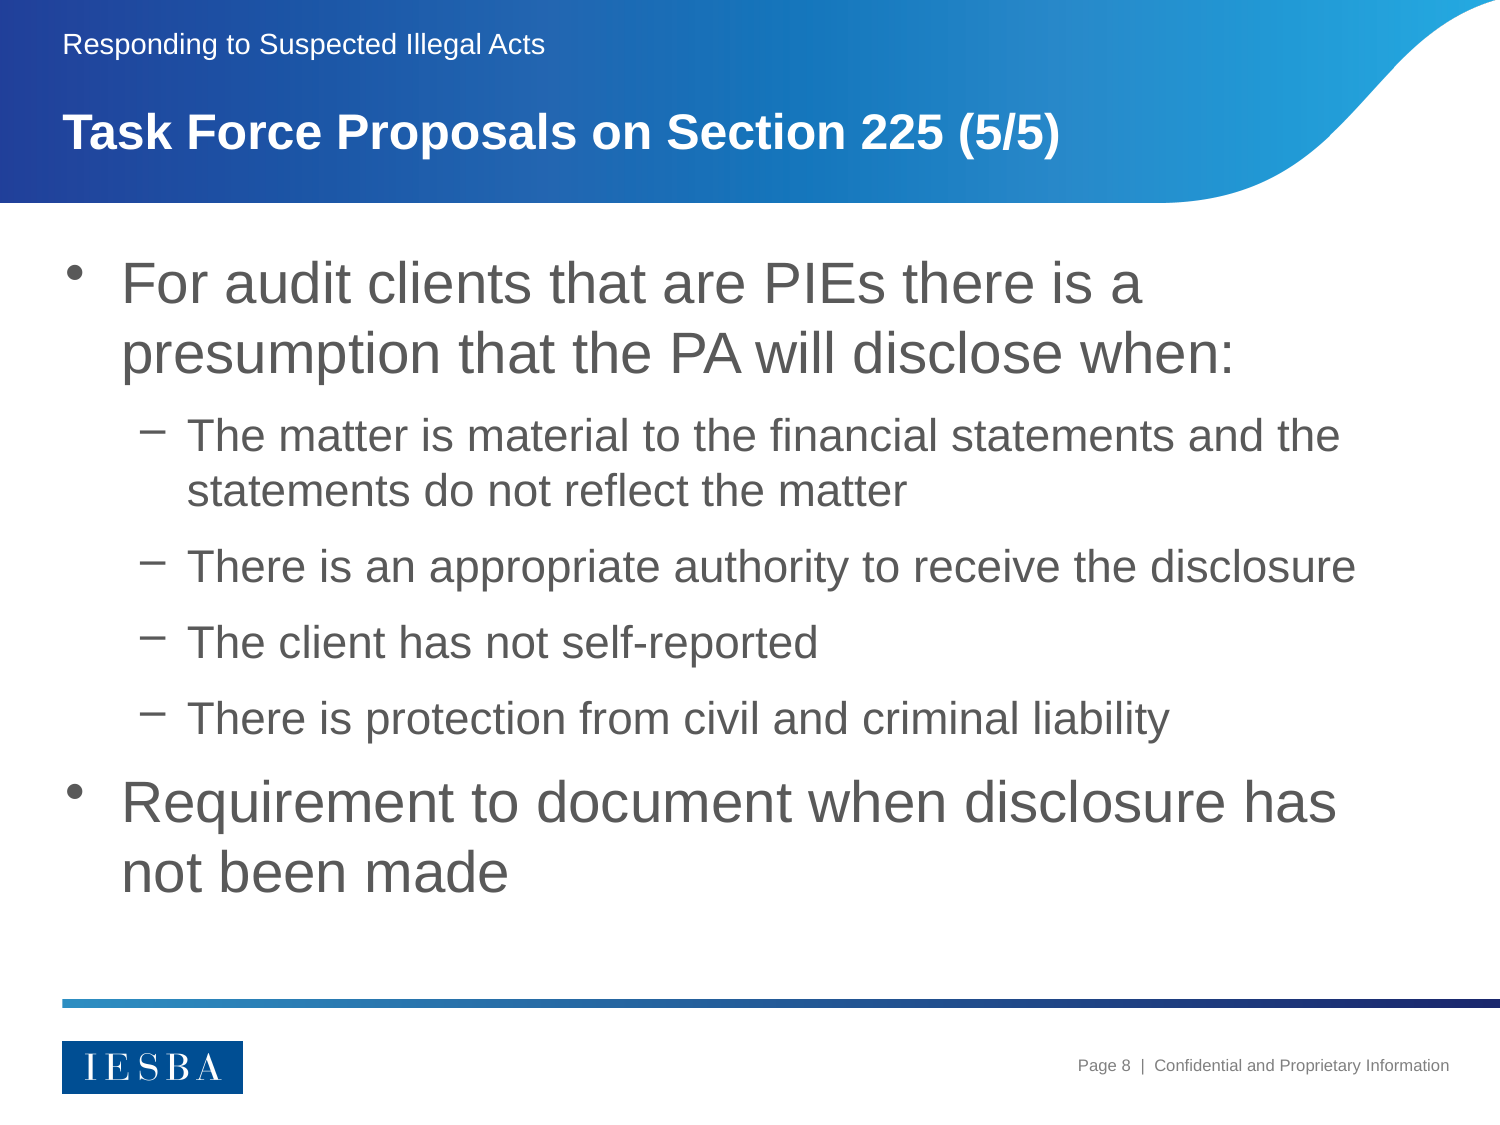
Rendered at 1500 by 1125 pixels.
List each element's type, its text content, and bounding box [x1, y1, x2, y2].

picture [0, 0, 1497, 203]
subtitle Responding to Suspected Illegal Acts [62, 24, 575, 80]
picture [62, 1041, 243, 1094]
list For audit clients that are PIEs there is a presumption that the PA will disclose when: The matter is material to the financial statements and the statements do not reflect the matter There is an appropriate authority to receive the disclosure The client has not self-reported There is protection from civil and criminal liability Requirement to document when disclosure has not been made [50, 237, 1438, 988]
title Task Force Proposals on Section 225 (5/5) [62, 75, 1300, 184]
